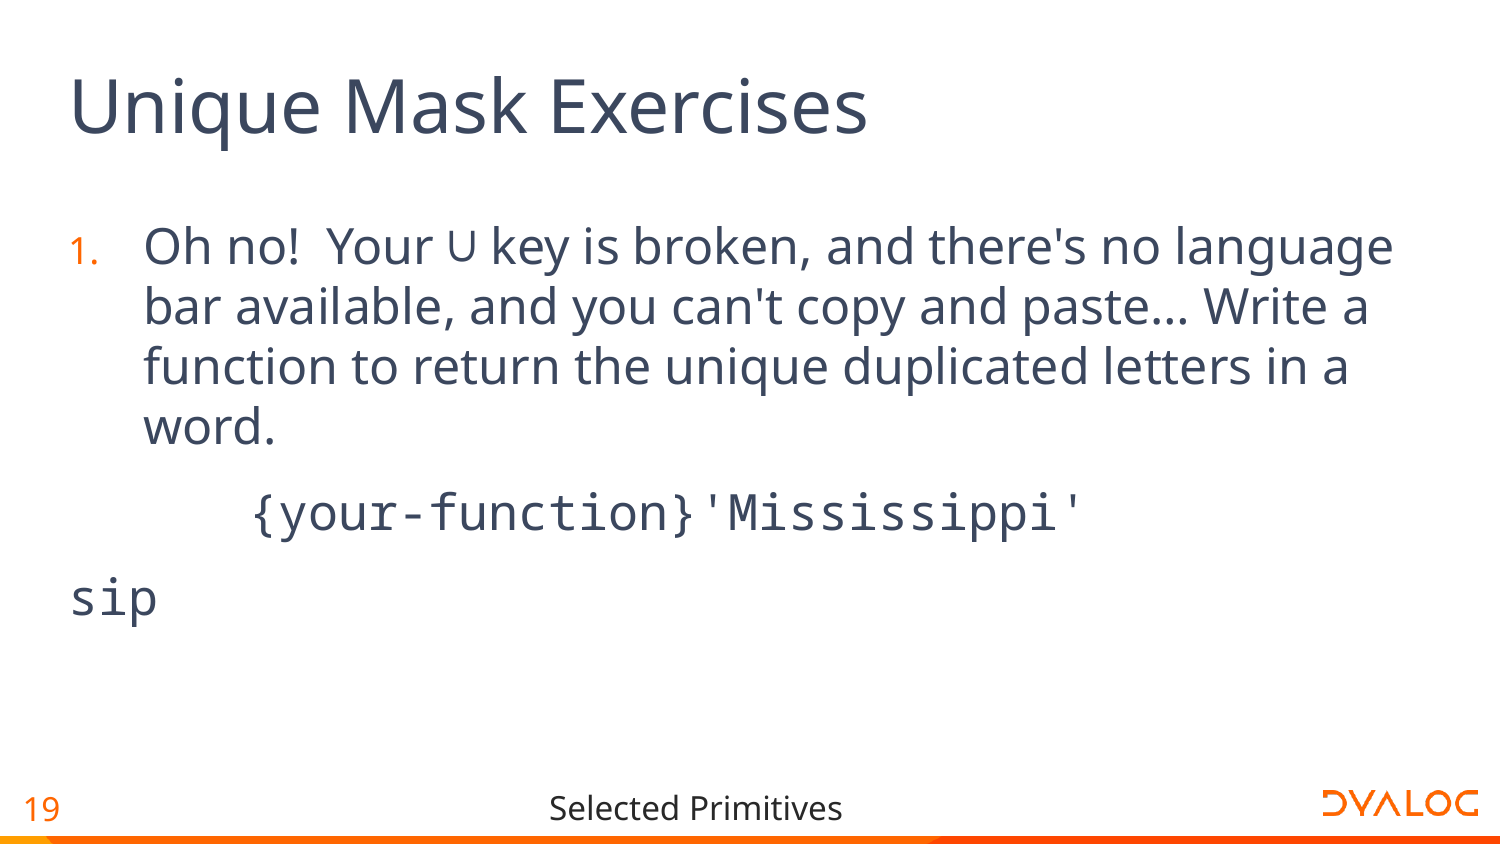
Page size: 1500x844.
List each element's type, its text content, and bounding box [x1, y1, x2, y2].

picture [1323, 790, 1478, 816]
title Unique Mask Exercises [53, 43, 1453, 157]
picture [0, 836, 1500, 844]
list Oh no! Your ∪ key is broken, and there's no language bar available, and you can't copy and paste… Write a function to return the unique duplicated letters in a word. {your-function}'Mississippi' sip [53, 207, 1453, 740]
